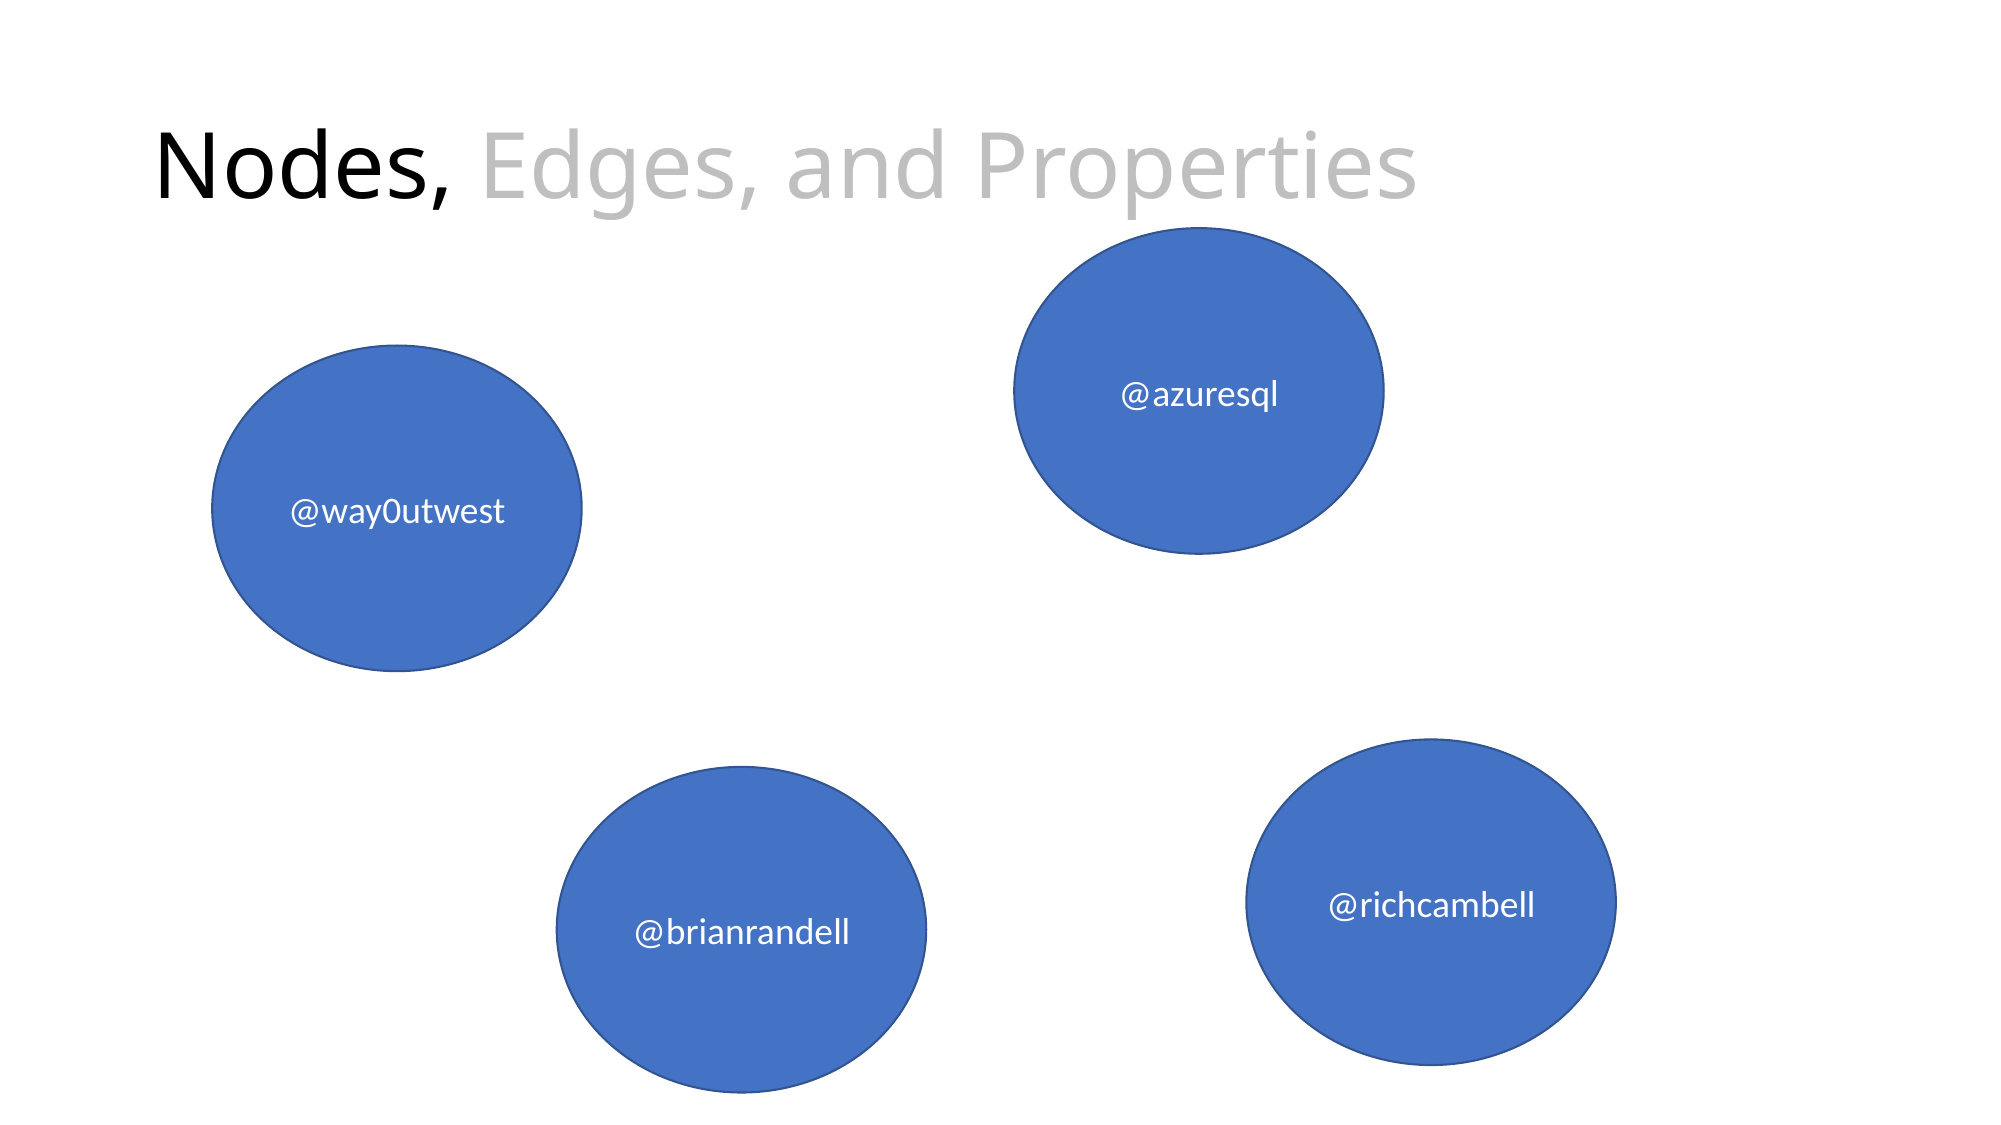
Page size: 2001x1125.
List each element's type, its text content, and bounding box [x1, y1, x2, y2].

text_box @azuresql [1013, 227, 1385, 555]
title Nodes, Edges, and Properties [137, 59, 1863, 278]
text_box @brianrandell [555, 765, 928, 1094]
text_box @richcambell [1245, 738, 1617, 1067]
text_box @way0utwest [211, 344, 583, 673]
